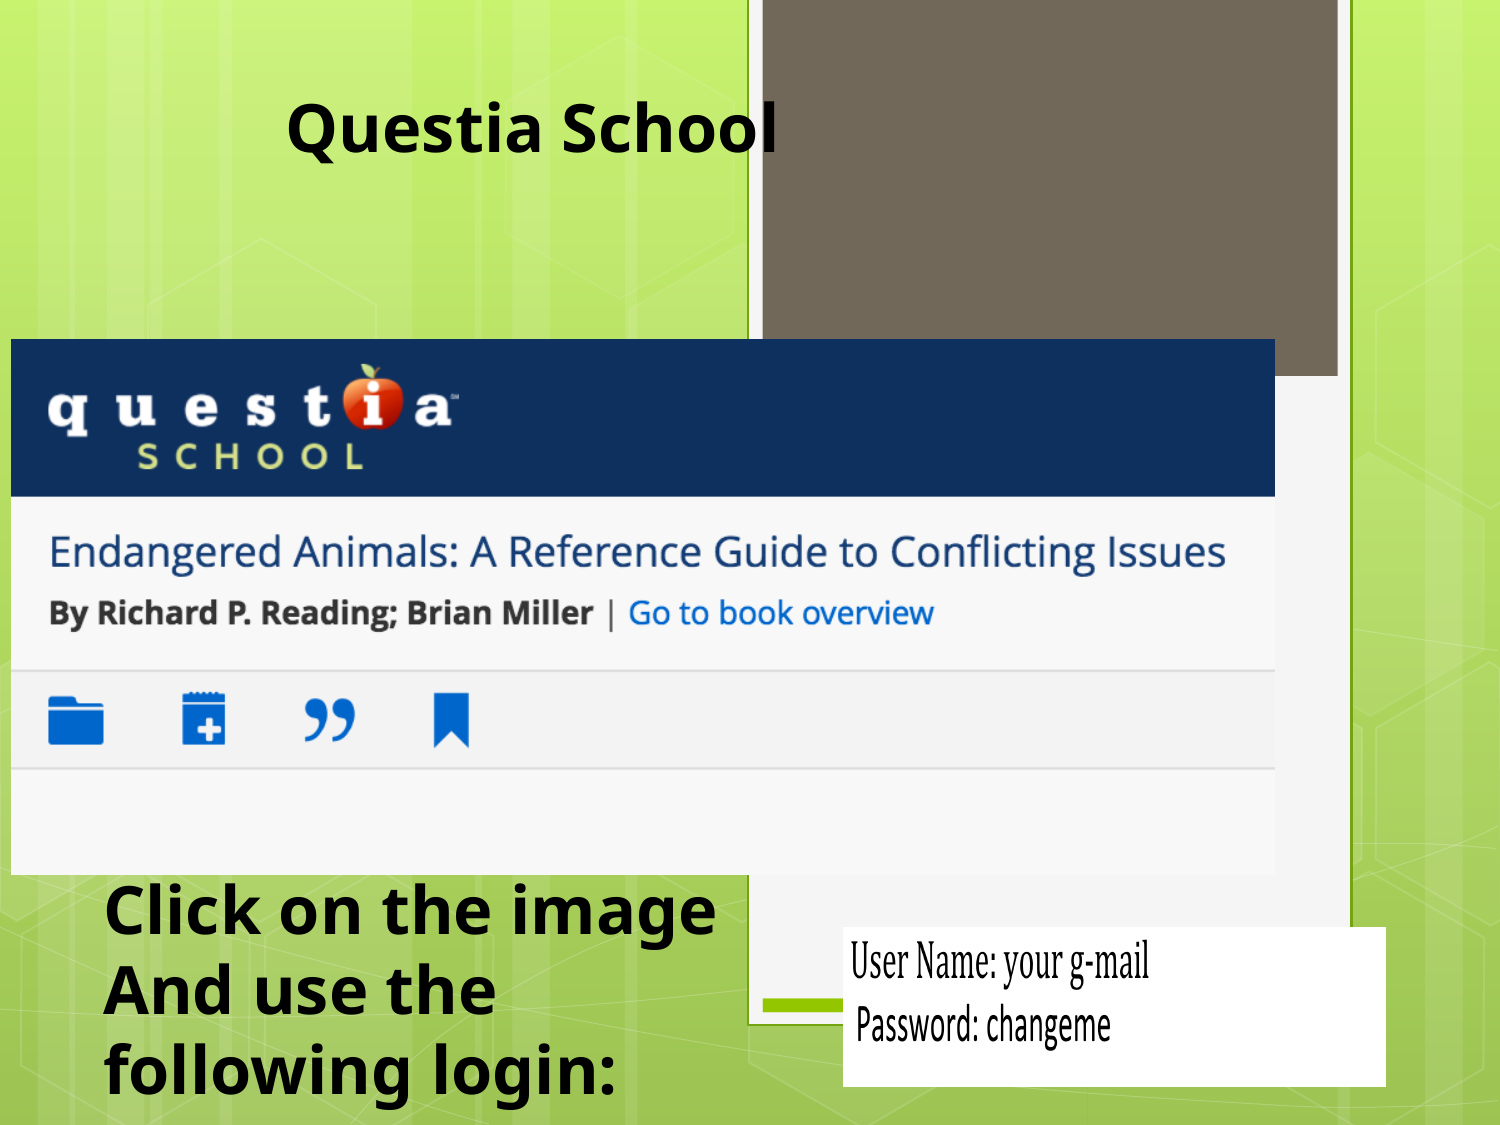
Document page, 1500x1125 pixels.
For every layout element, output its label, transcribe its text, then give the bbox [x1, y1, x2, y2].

text_box Questia School [270, 78, 959, 173]
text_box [843, 927, 1386, 1087]
picture [11, 339, 1276, 876]
text_box Click on the image And use the following login: [88, 885, 776, 1115]
